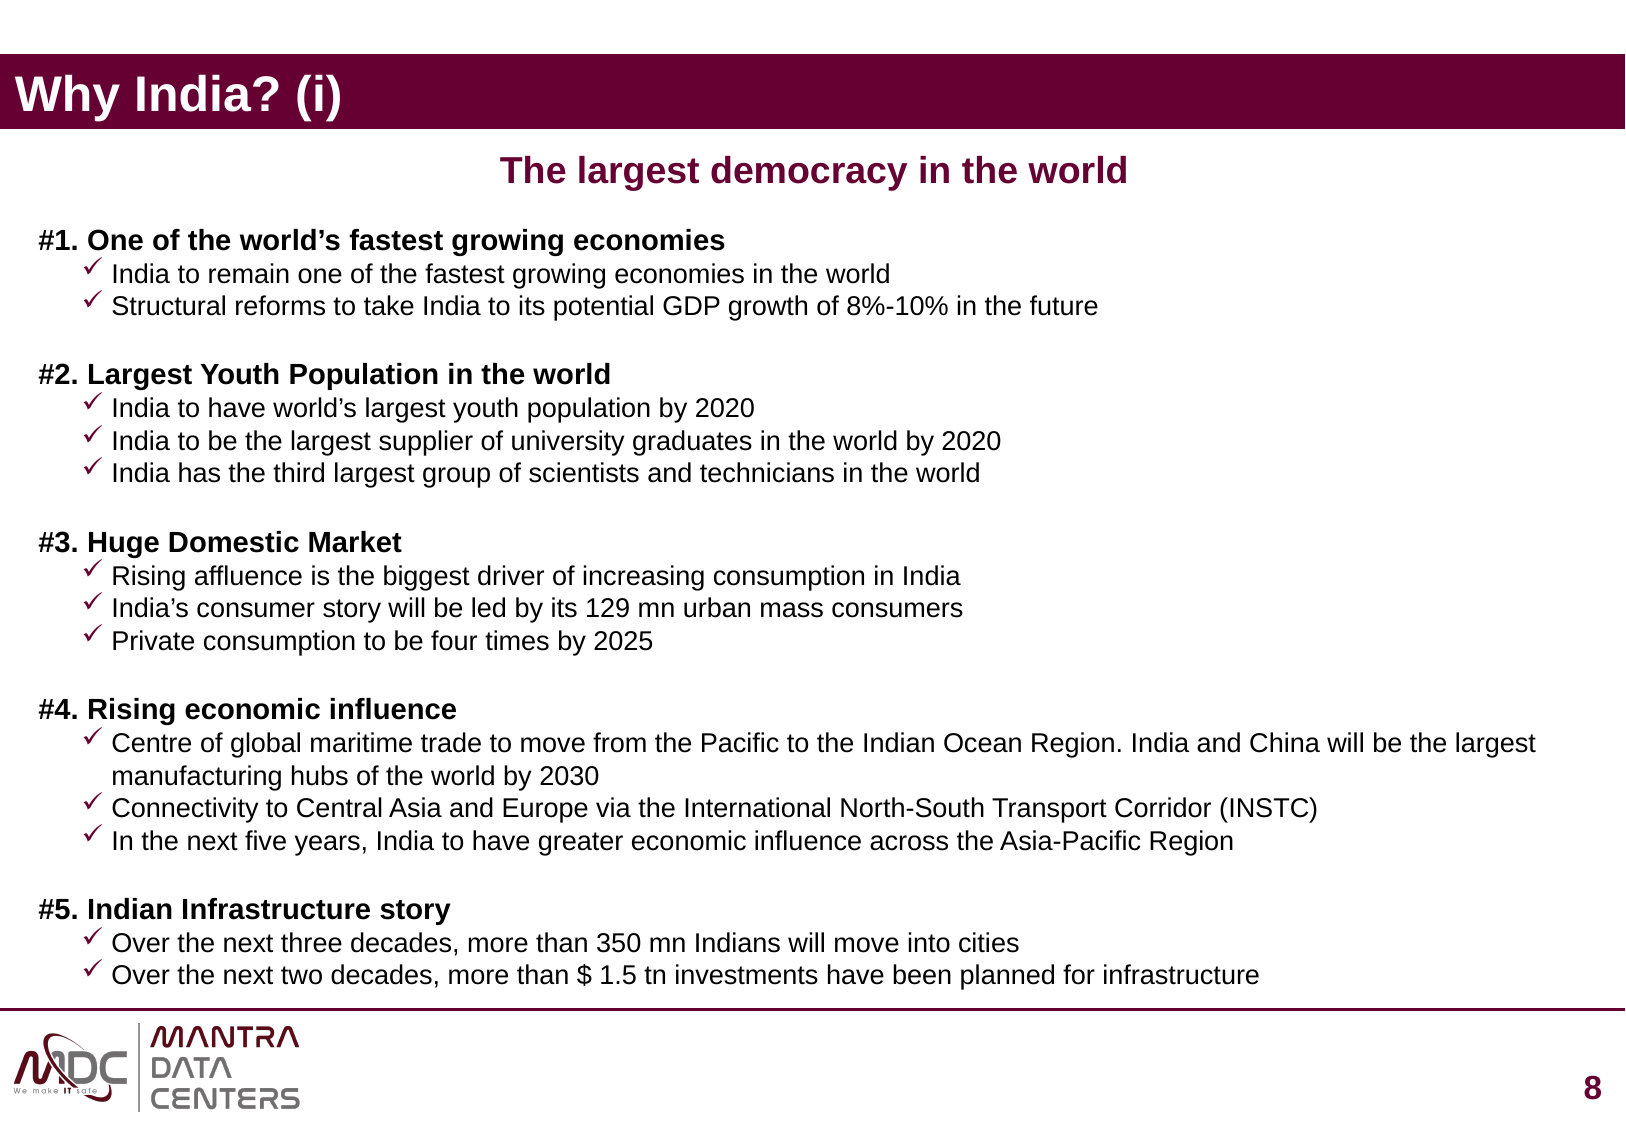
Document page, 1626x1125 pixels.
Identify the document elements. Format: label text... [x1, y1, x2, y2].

picture [10, 1021, 301, 1115]
text_box The largest democracy in the world [23, 138, 1606, 199]
text_box #1. One of the world’s fastest growing economies India to remain one of the fastest growing economies in the world Structural reforms to take India to its potential GDP growth of 8%-10% in the future #2. Largest Youth Population in the world India to have world’s largest youth population by 2020 India to be the largest supplier of university graduates in the world by 2020 India has the third largest group of scientists and technicians in the world #3. Huge Domestic Market Rising affluence is the biggest driver of increasing consumption in India India’s consumer story will be led by its 129 mn urban mass consumers Private consumption to be four times by 2025 #4. Rising economic influence Centre of global maritime trade to move from the Pacific to the Indian Ocean Region. India and China will be the largest manufacturing hubs of the world by 2030 Connectivity to Central Asia and Europe via the International North-South Transport Corridor (INSTC) In the next five years, India to have greater economic influence across the Asia-Pacific Region #5. Indian Infrastructure story Over the next three decades, more than 350 mn Indians will move into cities Over the next two decades, more than $ 1.5 tn investments have been planned for infrastructure [23, 199, 1602, 992]
text_box Why India? (i) [0, 54, 1625, 129]
text_box 8 [1568, 1058, 1625, 1114]
